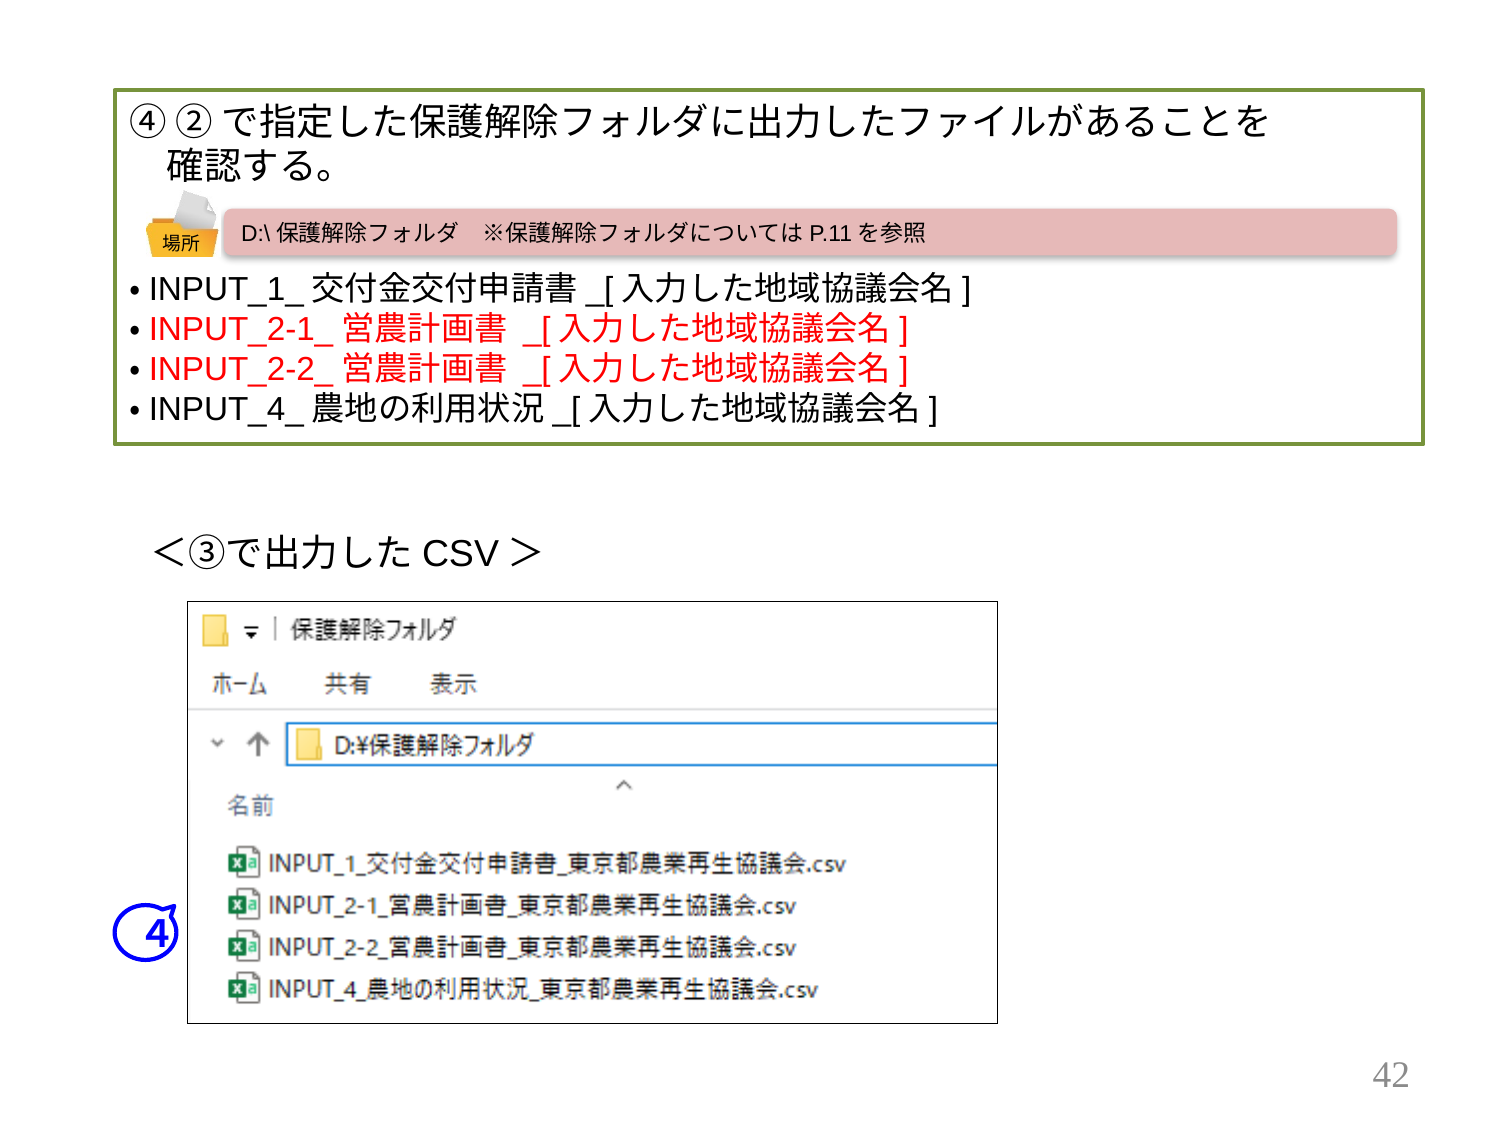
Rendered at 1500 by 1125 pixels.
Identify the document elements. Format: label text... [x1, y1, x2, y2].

slide_number 41 [1074, 1042, 1425, 1103]
text_box ④ ②で指定した保護解除フォルダに出力したファイルがあることを 確認する。 ・INPUT_1_交付金交付申請書_[入力した地域協議会名] ・INPUT_2-1_営農計画書 _[入力した地域協議会名] ・INPUT_2-2_営農計画書 _[入力した地域協議会名] ・INPUT_4_農地の利用状況_[入力した地域協議会名] [113, 88, 1425, 446]
picture [186, 600, 998, 1024]
text_box ４ [112, 902, 179, 963]
text_box ＜③で出力したCSV＞ [135, 521, 596, 582]
text_box D:\保護解除フォルダ ※保護解除フォルダについてはP.11を参照 [233, 206, 1400, 258]
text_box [135, 190, 228, 268]
